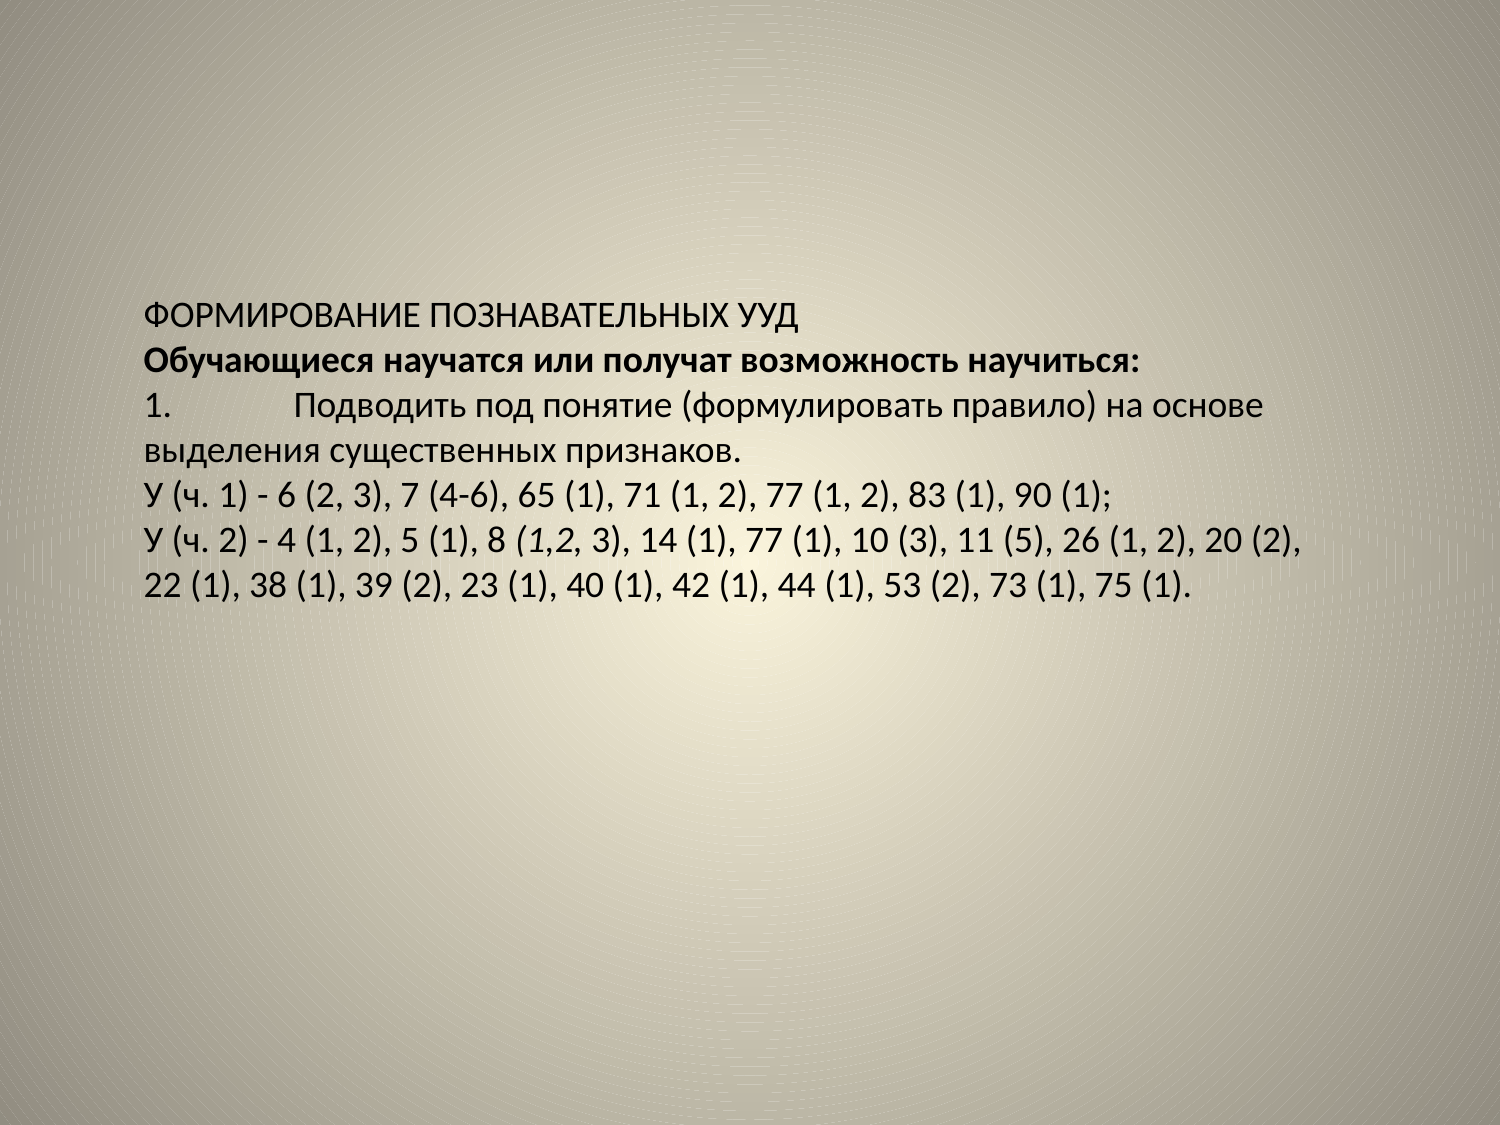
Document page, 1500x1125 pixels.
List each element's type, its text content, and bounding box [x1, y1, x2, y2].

text_box ФОРМИРОВАНИЕ ПОЗНАВАТЕЛЬНЫХ УУД Обучающиеся научатся или получат возможность научиться: 1. Подводить под понятие (формулировать правило) на основе выделения существенных признаков. У (ч. 1) - 6 (2, 3), 7 (4-6), 65 (1), 71 (1, 2), 77 (1, 2), 83 (1), 90 (1); У (ч. 2) - 4 (1, 2), 5 (1), 8 (1,2, 3), 14 (1), 77 (1), 10 (3), 11 (5), 26 (1, 2), 20 (2), 22 (1), 38 (1), 39 (2), 23 (1), 40 (1), 42 (1), 44 (1), 53 (2), 73 (1), 75 (1). [128, 282, 1360, 612]
